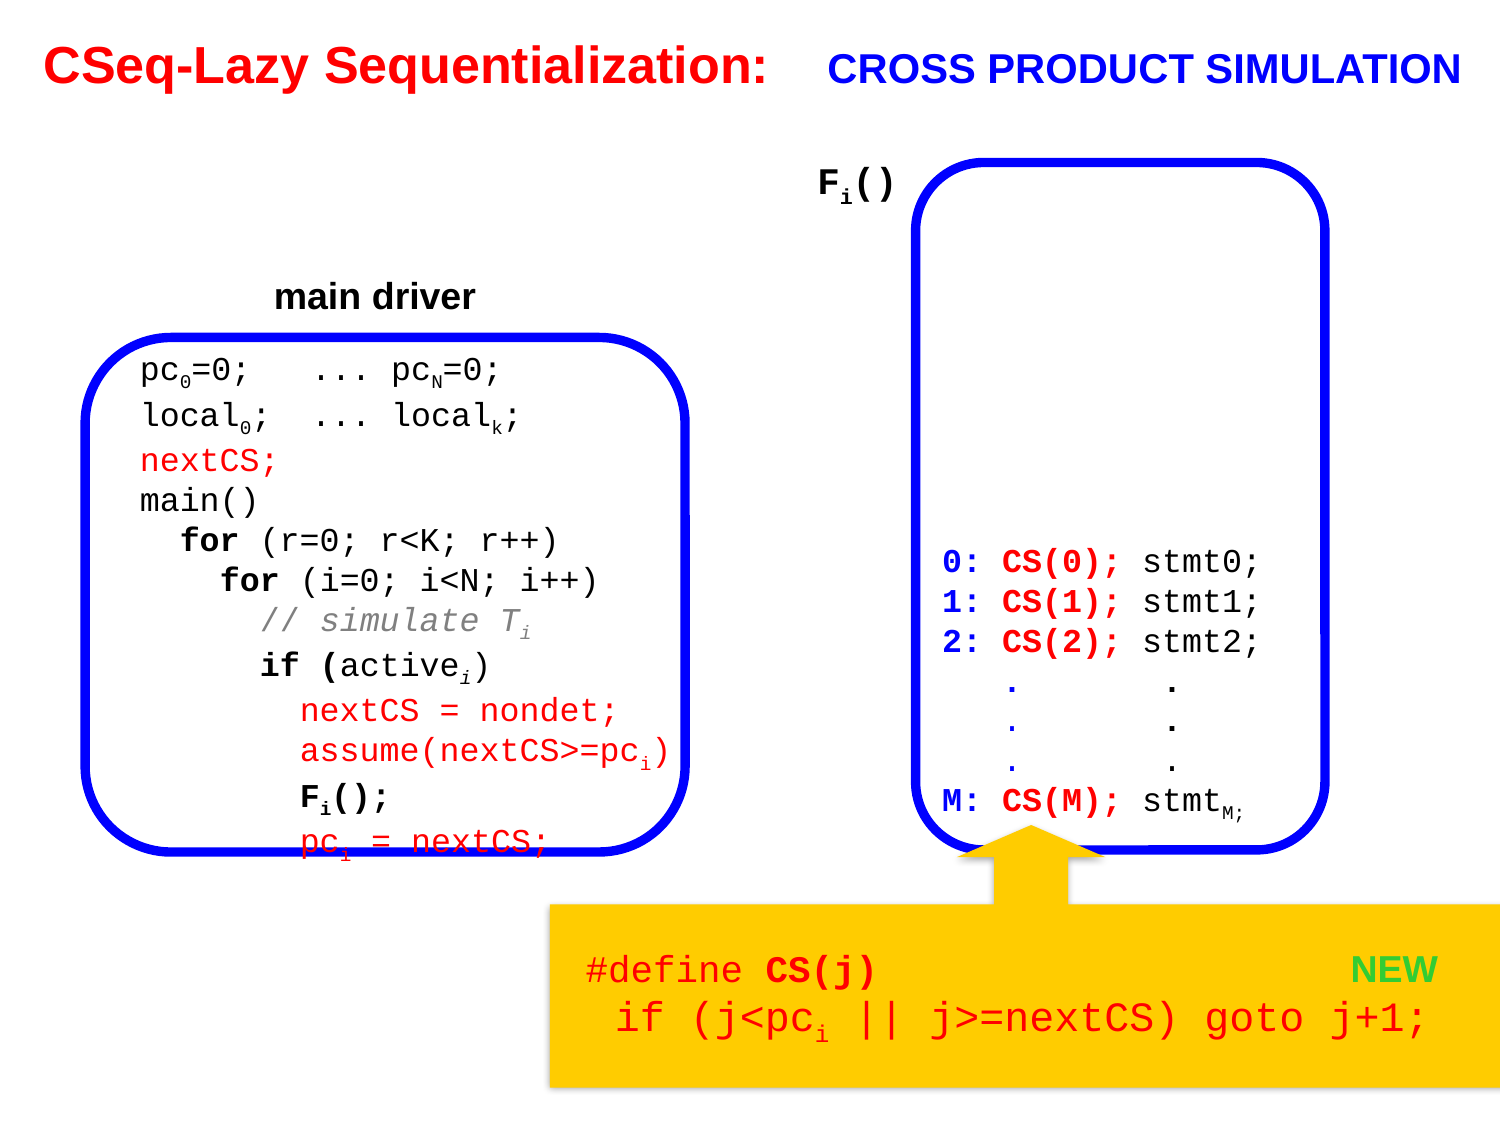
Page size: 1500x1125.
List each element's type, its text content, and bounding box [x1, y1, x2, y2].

text_box main driver [112, 264, 638, 324]
text_box [83, 348, 125, 842]
text_box Fi() [762, 149, 913, 216]
list [24, 160, 1476, 1099]
text_box CSeq-Lazy Sequentialization: CROSS PRODUCT SIMULATION [0, 0, 1500, 125]
text_box switch(pck) { case 0: goto 0; case 1: goto 1; case 2: goto 2; ... case M: goto M; } 0: CS(0); stmt0; 1: CS(1); stmt1; 2: CS(2); stmt2; . . . E XE . . . M: CS(M); stmtM; [927, 206, 1300, 832]
text_box #define CS(j) NEW if (j<pci || j>=nextCS) goto j+1; [549, 824, 1500, 1089]
text_box [913, 160, 1328, 853]
text_box pc0=0; ... pcN=0; local0; ... localk; nextCS; main() for (r=0; r<K; r++) for (i=0; i<N; i++) // simulate Ti if (activei) nextCS = nondet; assume(nextCS>=pci) Fi(); pci = nextCS; [125, 299, 825, 873]
